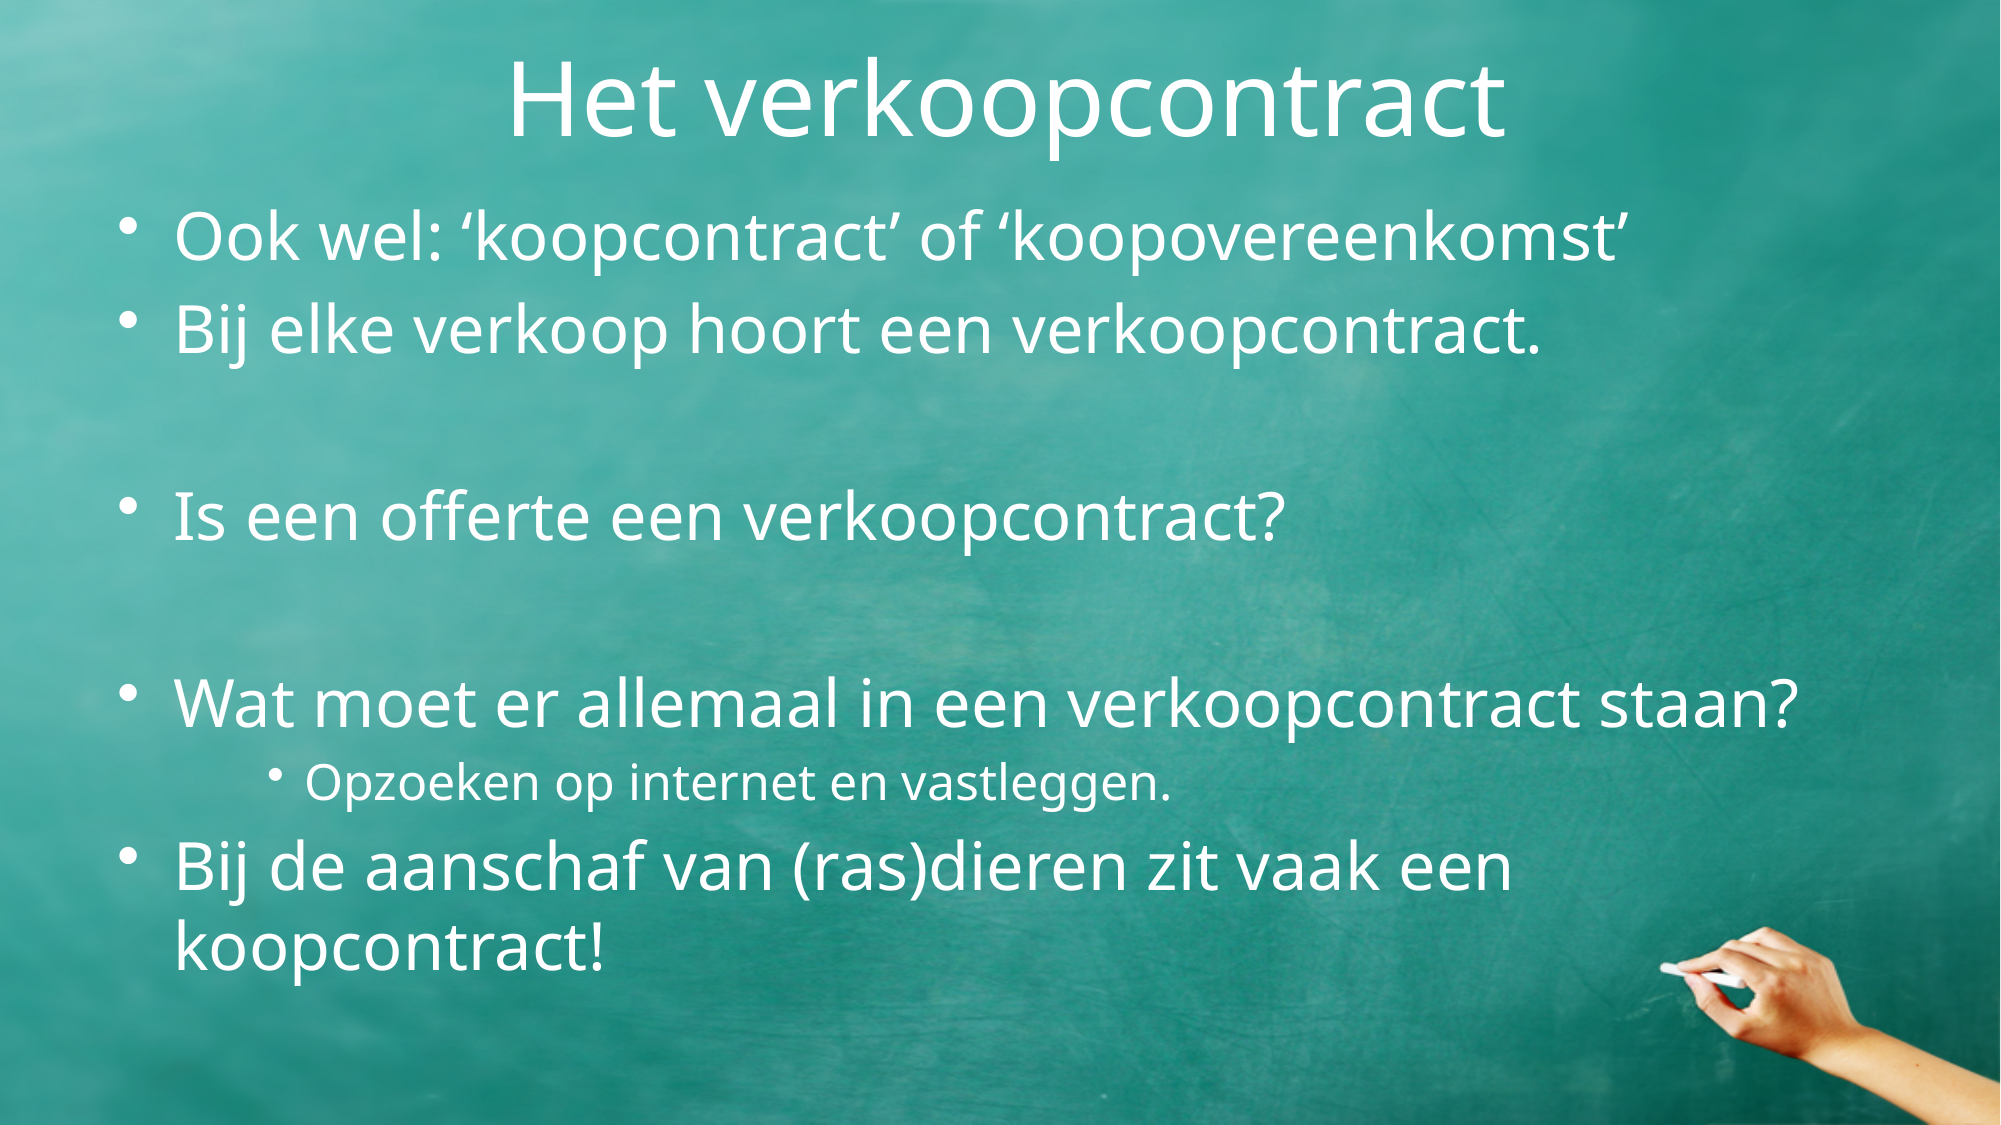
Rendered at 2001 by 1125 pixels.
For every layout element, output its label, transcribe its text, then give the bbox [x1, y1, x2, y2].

picture [0, 0, 2001, 1125]
title Het verkoopcontract [52, 35, 1961, 154]
list Ook wel: ‘koopcontract’ of ‘koopovereenkomst’ Bij elke verkoop hoort een verkoopcontract. Is een offerte een verkoopcontract? Wat moet er allemaal in een verkoopcontract staan? Opzoeken op internet en vastleggen. Bij de aanschaf van (ras)dieren zit vaak een koopcontract! [102, 186, 1911, 966]
